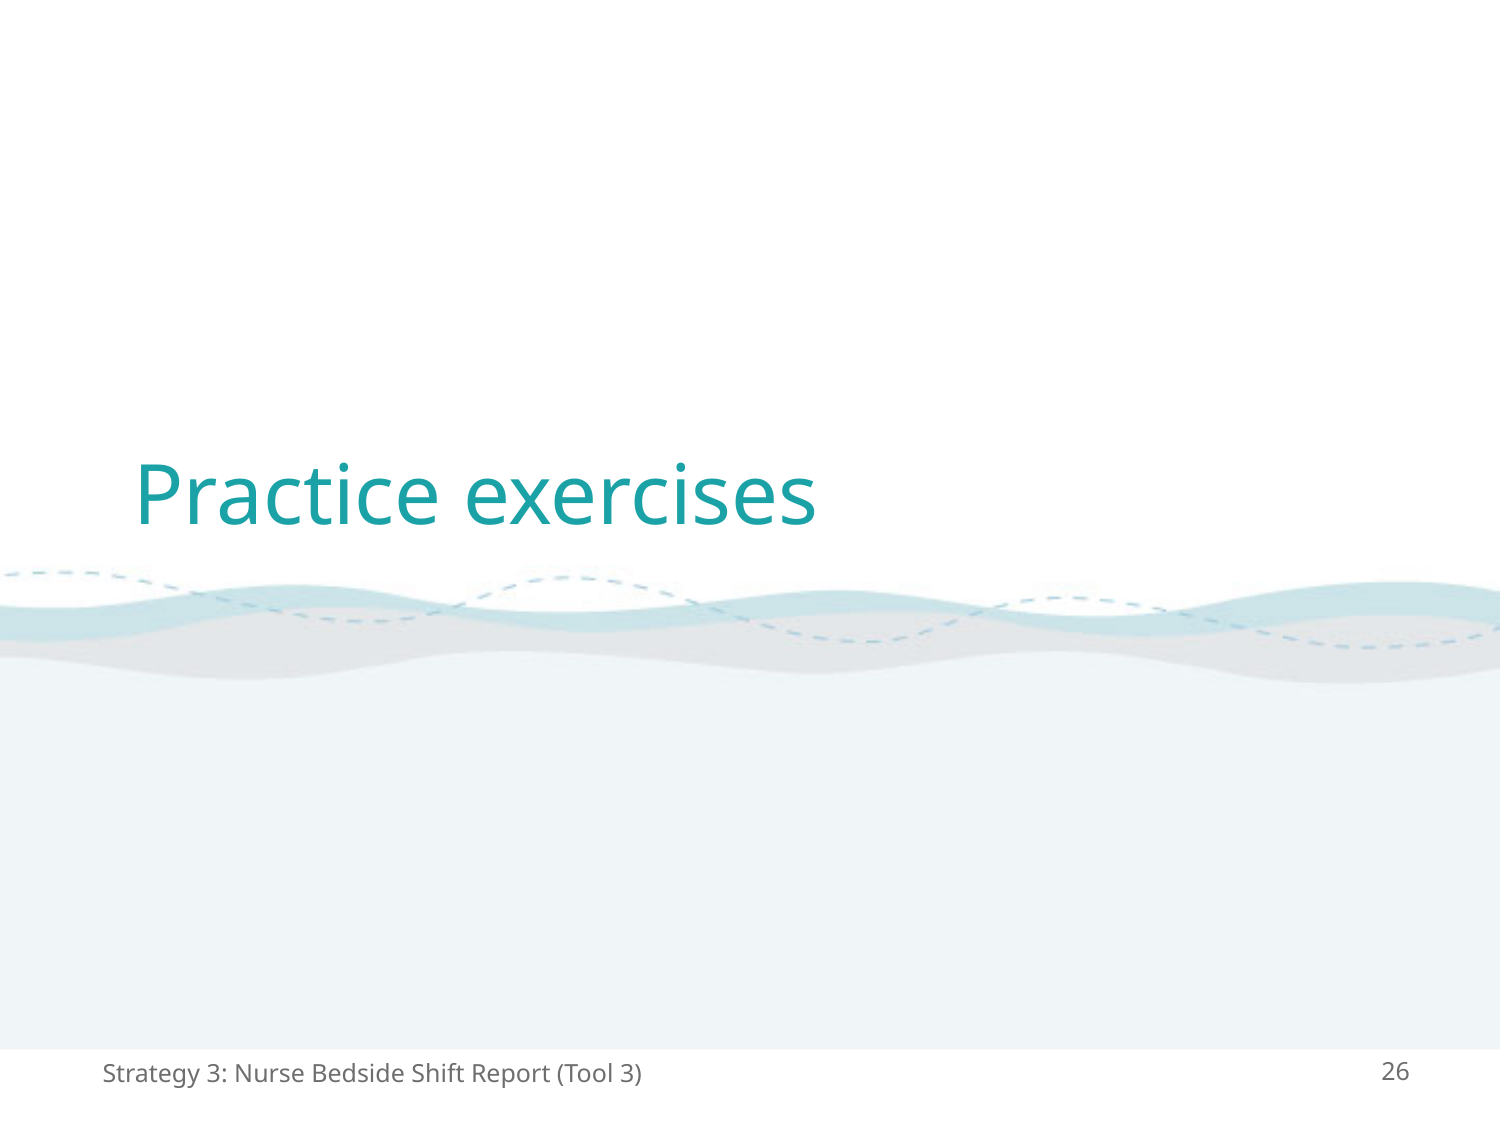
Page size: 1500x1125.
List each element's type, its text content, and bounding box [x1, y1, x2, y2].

title Practice exercises [118, 324, 1394, 549]
footer Strategy 3: Nurse Bedside Shift Report (Tool 3) [87, 1042, 763, 1103]
picture [0, 0, 1500, 1125]
slide_number 26 [1074, 1042, 1425, 1103]
